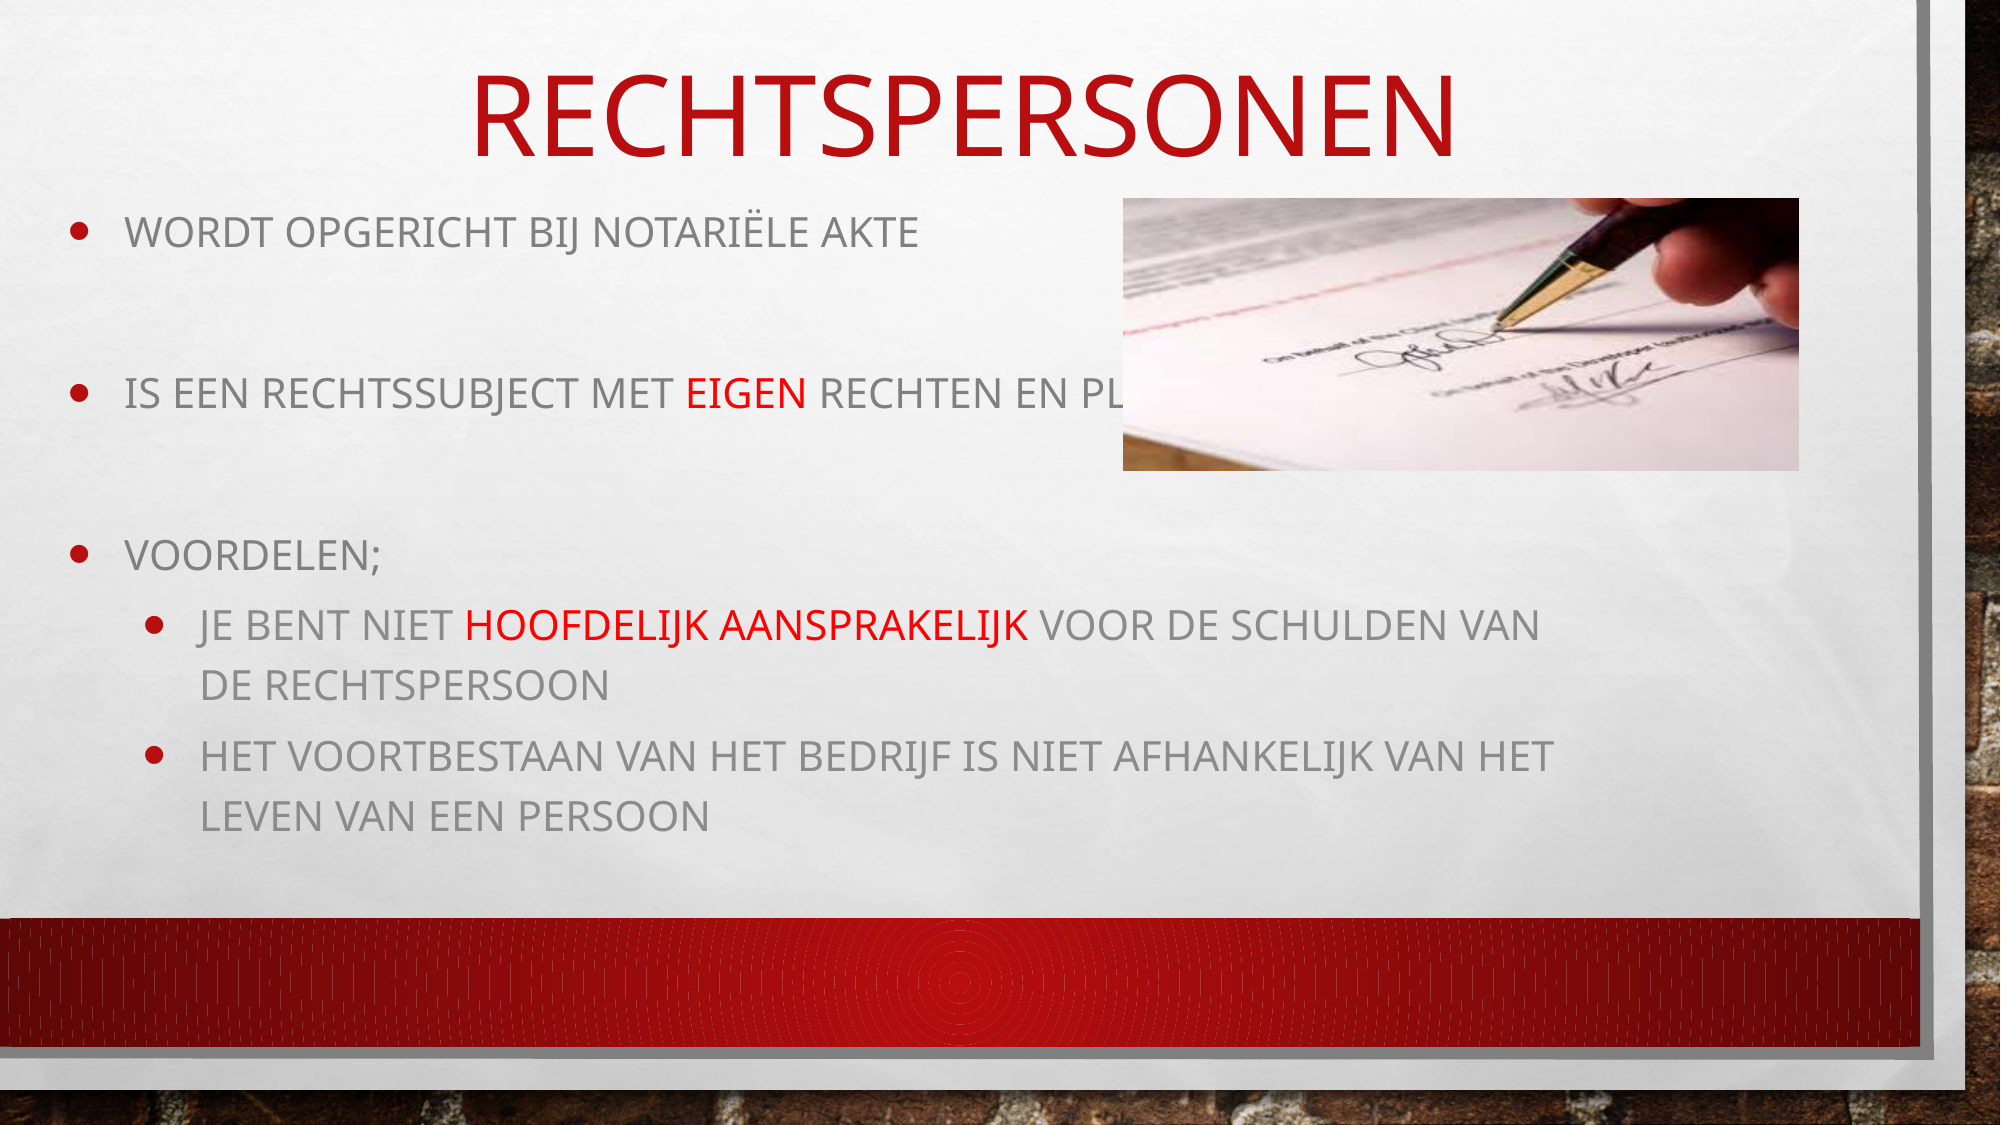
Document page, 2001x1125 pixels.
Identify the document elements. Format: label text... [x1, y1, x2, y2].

list Wordt opgericht bij notariële akte Is een rechtssubject met eigen rechten en plichten Voordelen; Je bent niet hoofdelijk aansprakelijk voor de schulden van de rechtspersoon Het voortbestaan van het bedrijf is niet afhankelijk van het leven van een persoon [52, 187, 1610, 890]
picture [1123, 198, 1799, 471]
title Rechtspersonen [112, 17, 1818, 188]
picture [0, 0, 2000, 1125]
